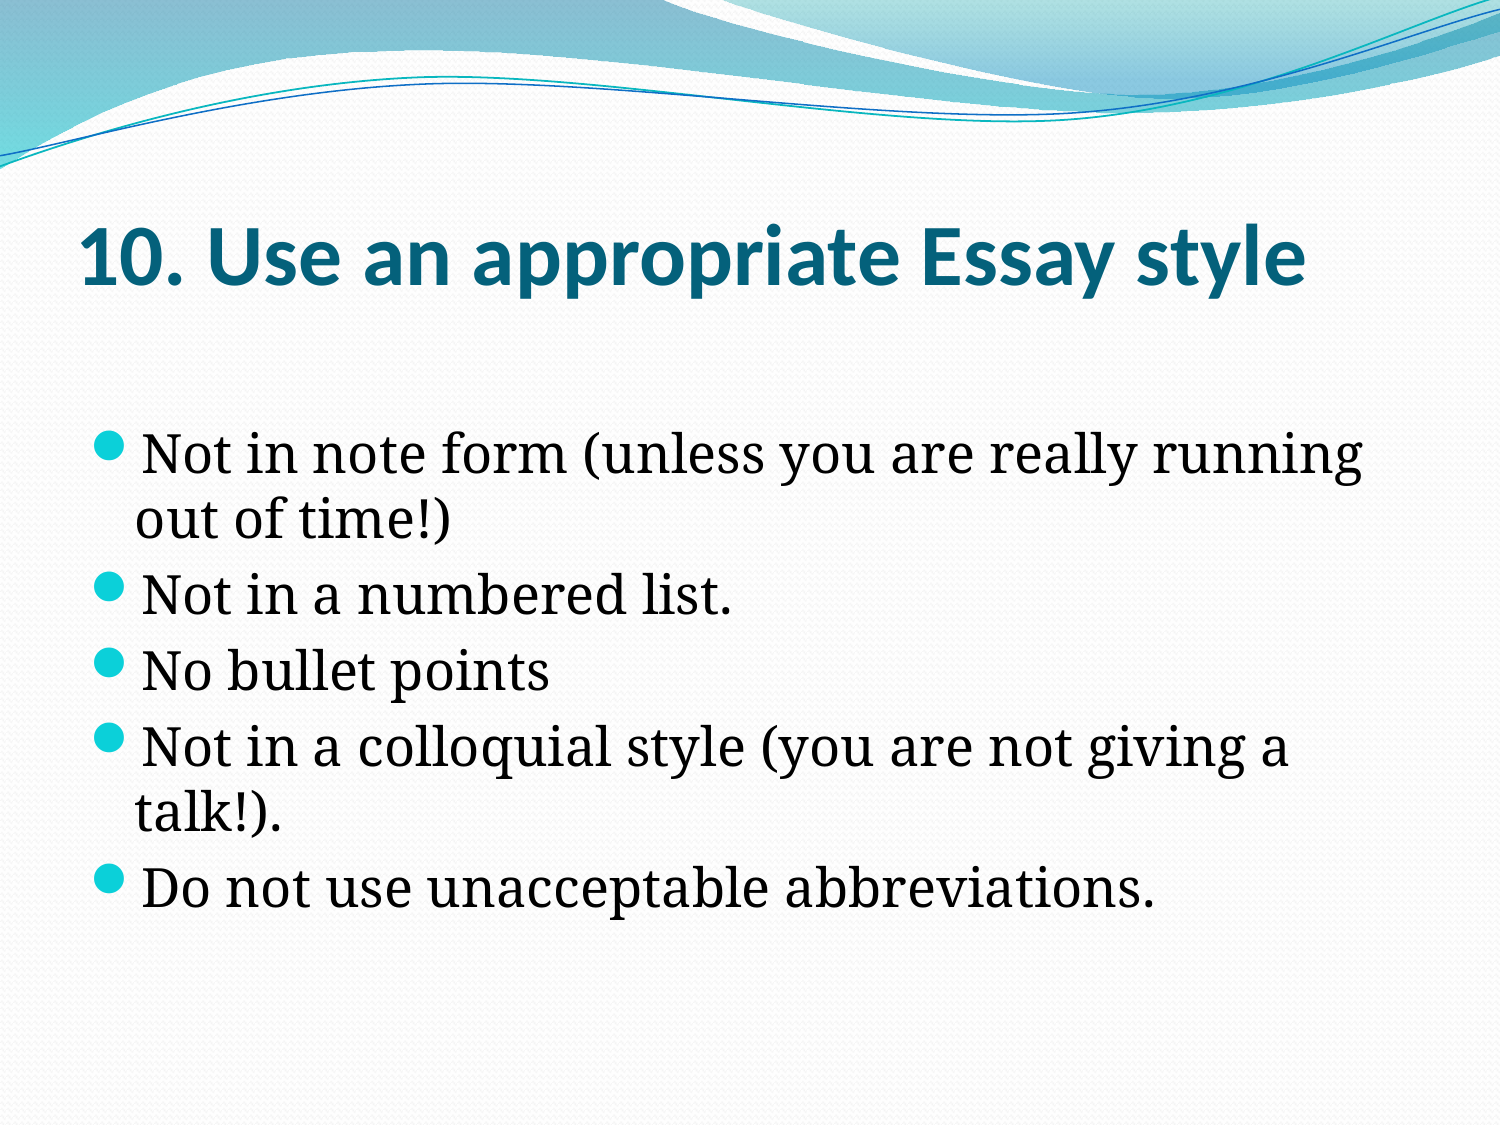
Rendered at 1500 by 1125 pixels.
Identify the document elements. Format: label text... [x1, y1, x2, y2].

list Not in note form (unless you are really running out of time!) Not in a numbered list. No bullet points Not in a colloquial style (you are not giving a talk!). Do not use unacceptable abbreviations. [75, 412, 1425, 1038]
title 10. Use an appropriate Essay style [75, 115, 1425, 303]
